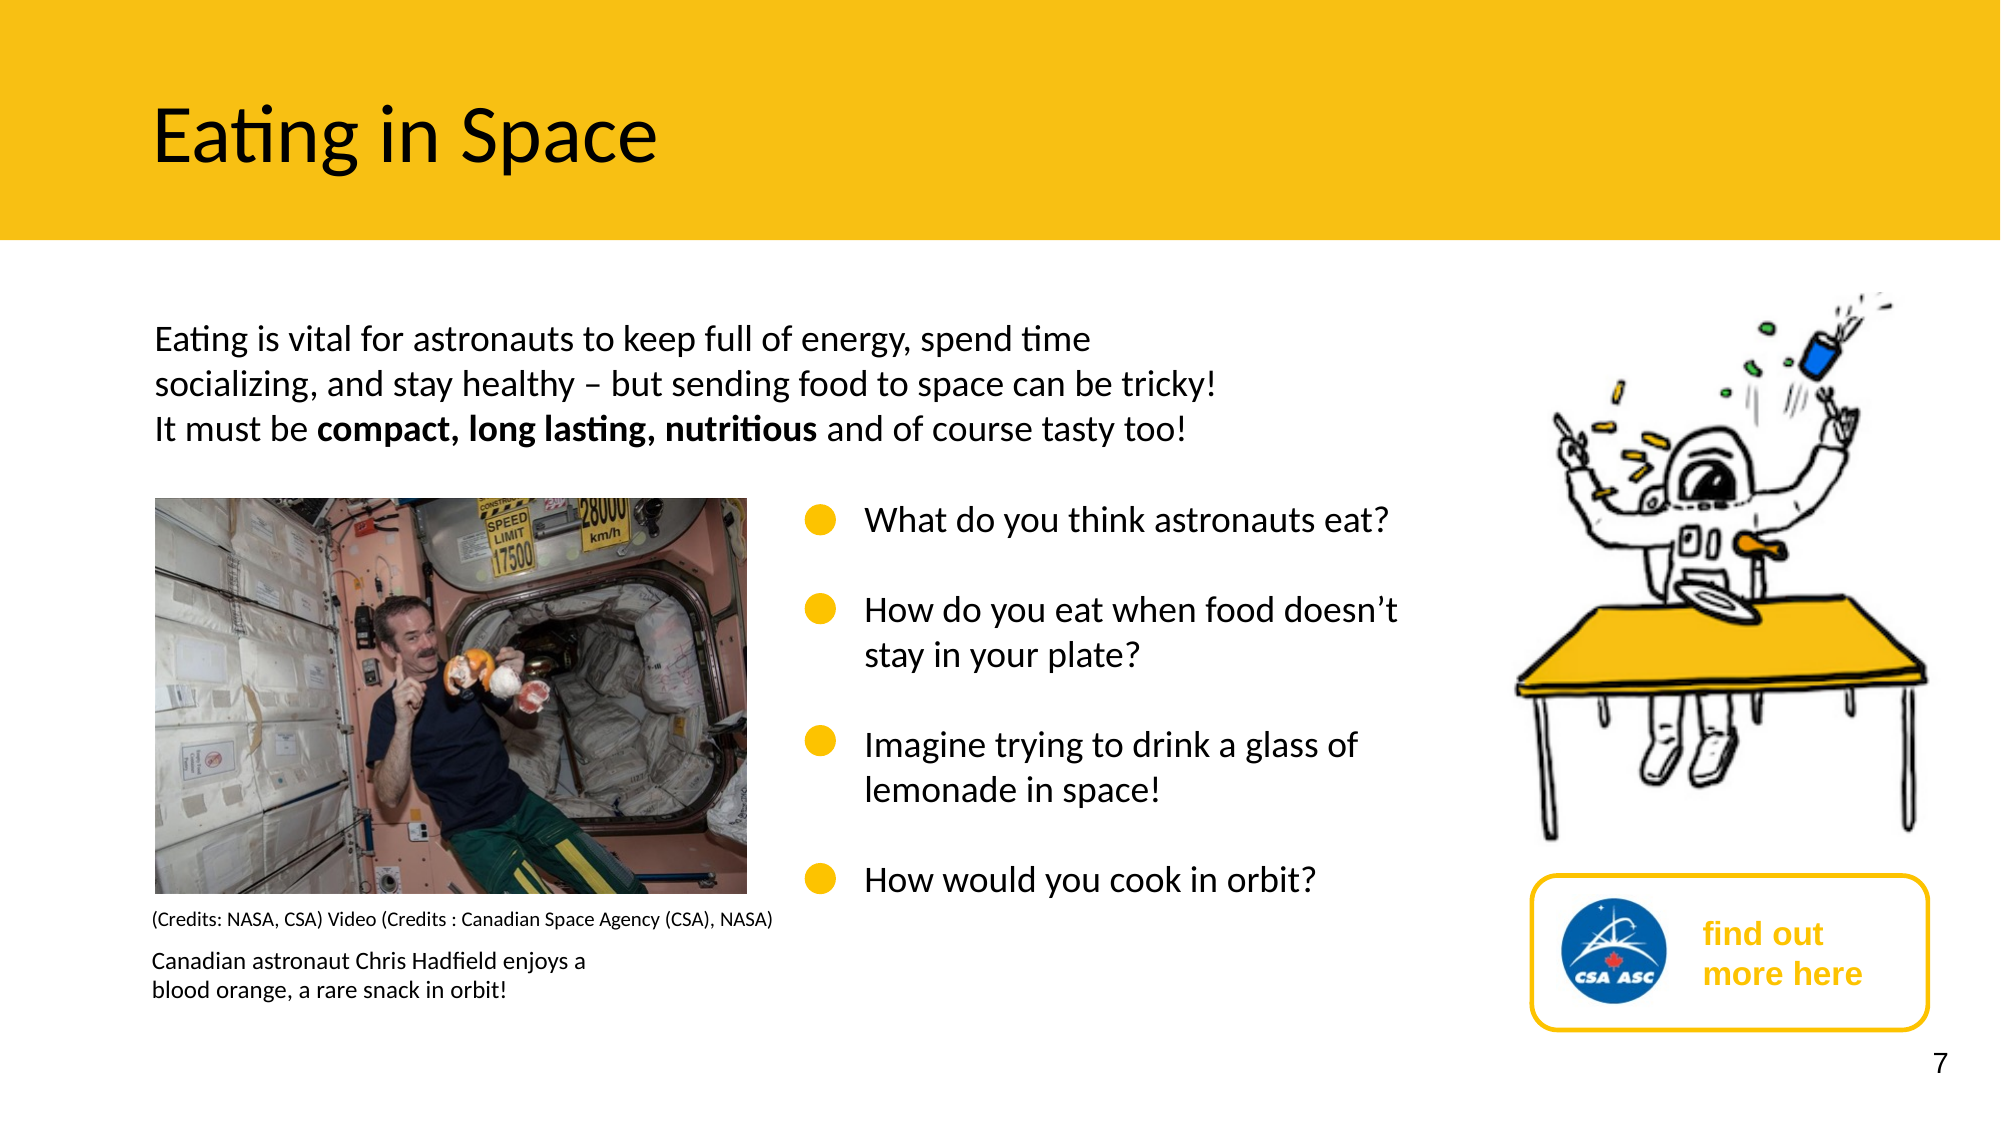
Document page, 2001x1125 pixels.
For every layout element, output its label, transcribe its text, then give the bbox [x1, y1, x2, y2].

text_box [1531, 875, 1928, 1030]
title Eating in Space [137, 26, 1863, 244]
picture [1489, 292, 1963, 853]
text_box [136, 306, 1483, 1038]
picture [1556, 894, 1670, 1008]
text_box find out more here [1687, 904, 1881, 1001]
text_box 7 [1899, 1029, 1964, 1100]
